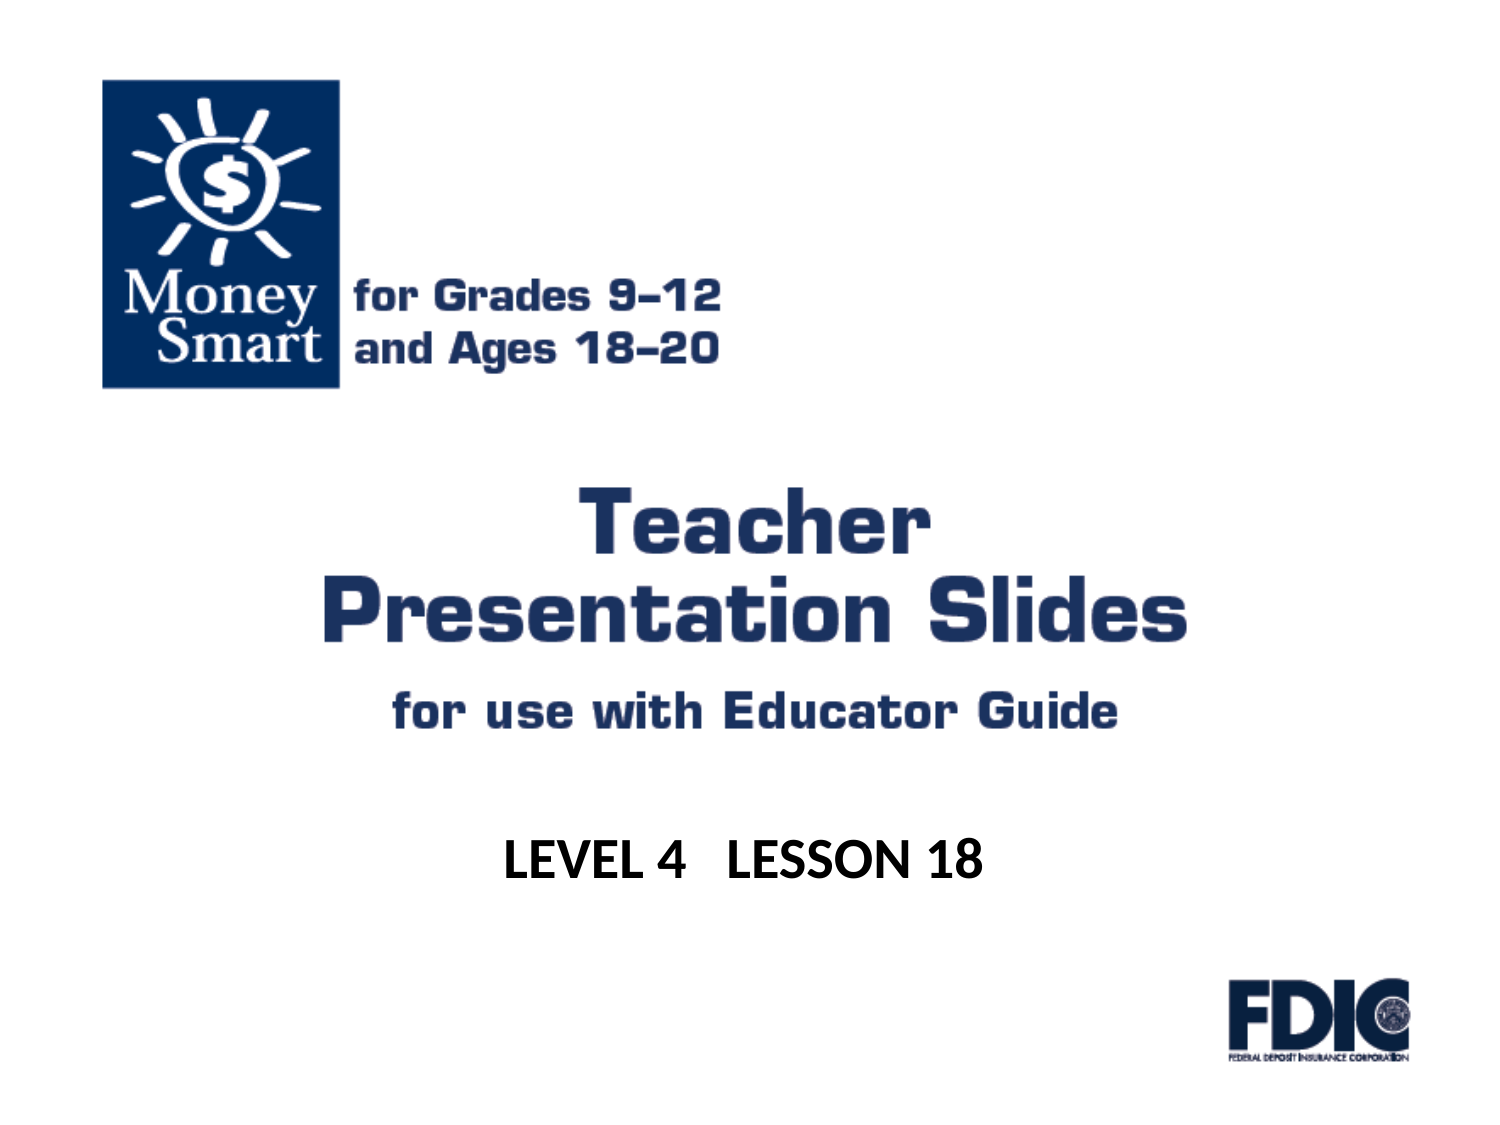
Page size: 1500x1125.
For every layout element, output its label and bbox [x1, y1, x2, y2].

picture [62, 31, 1438, 1094]
